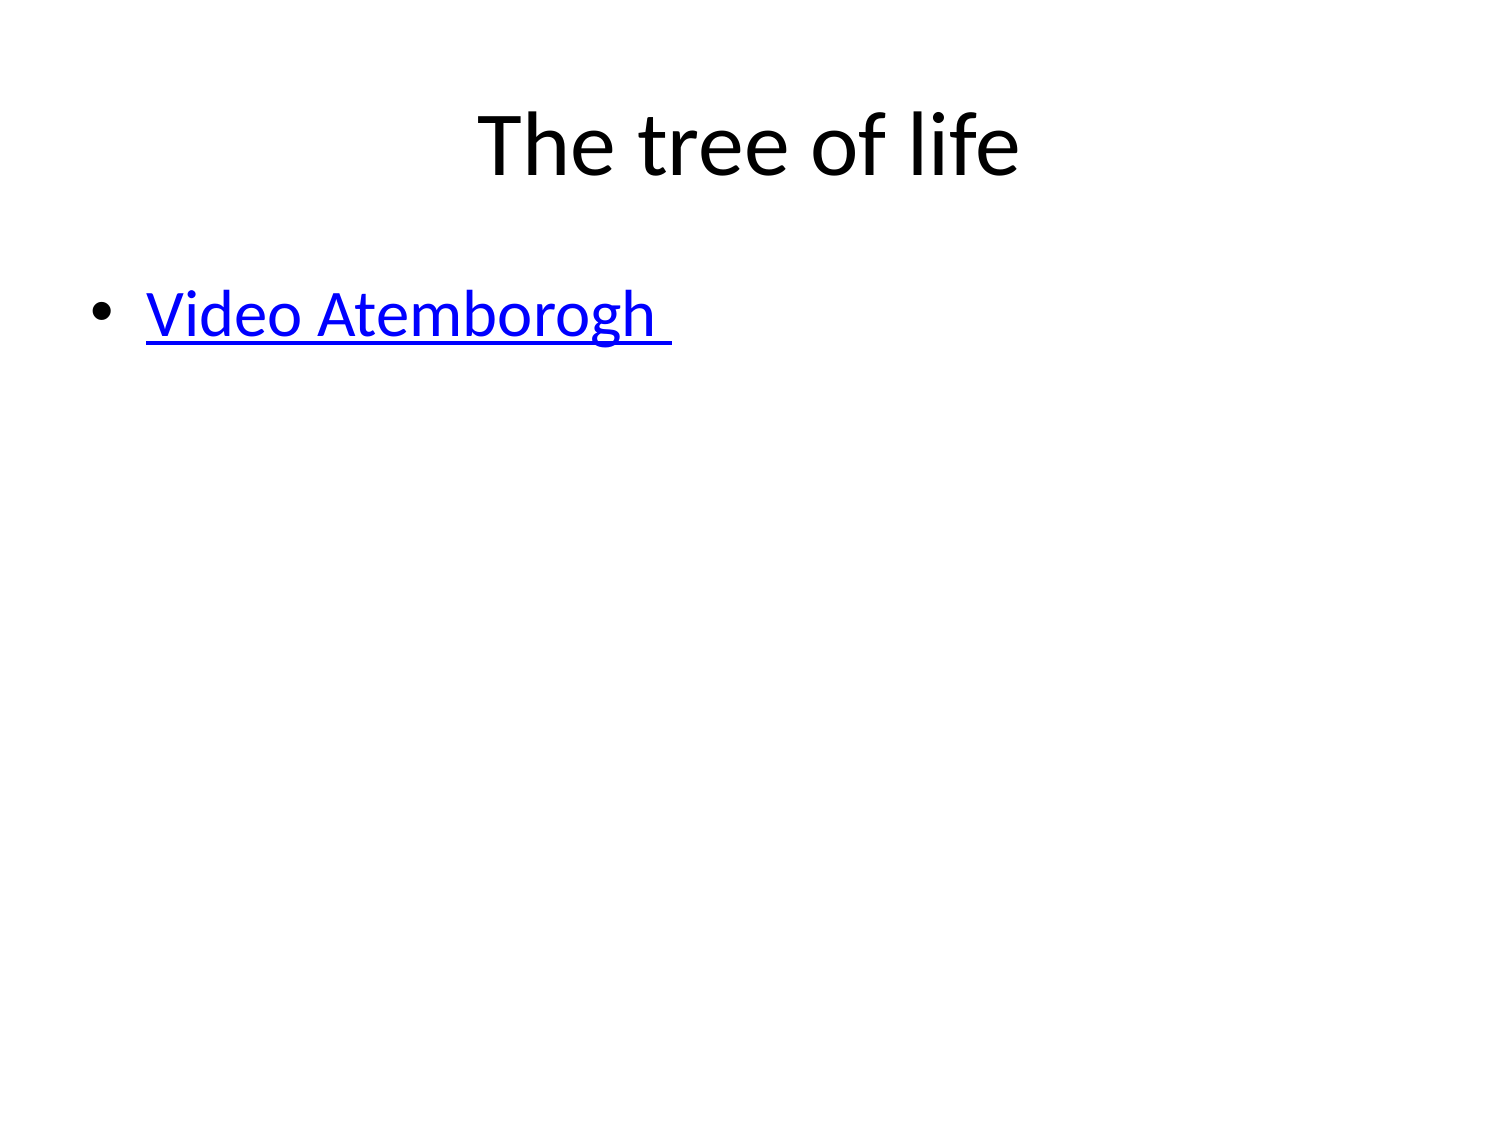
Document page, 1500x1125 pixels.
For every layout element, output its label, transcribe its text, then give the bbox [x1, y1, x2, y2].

list Video Atemborogh [75, 262, 1425, 1005]
title The tree of life [75, 45, 1425, 233]
